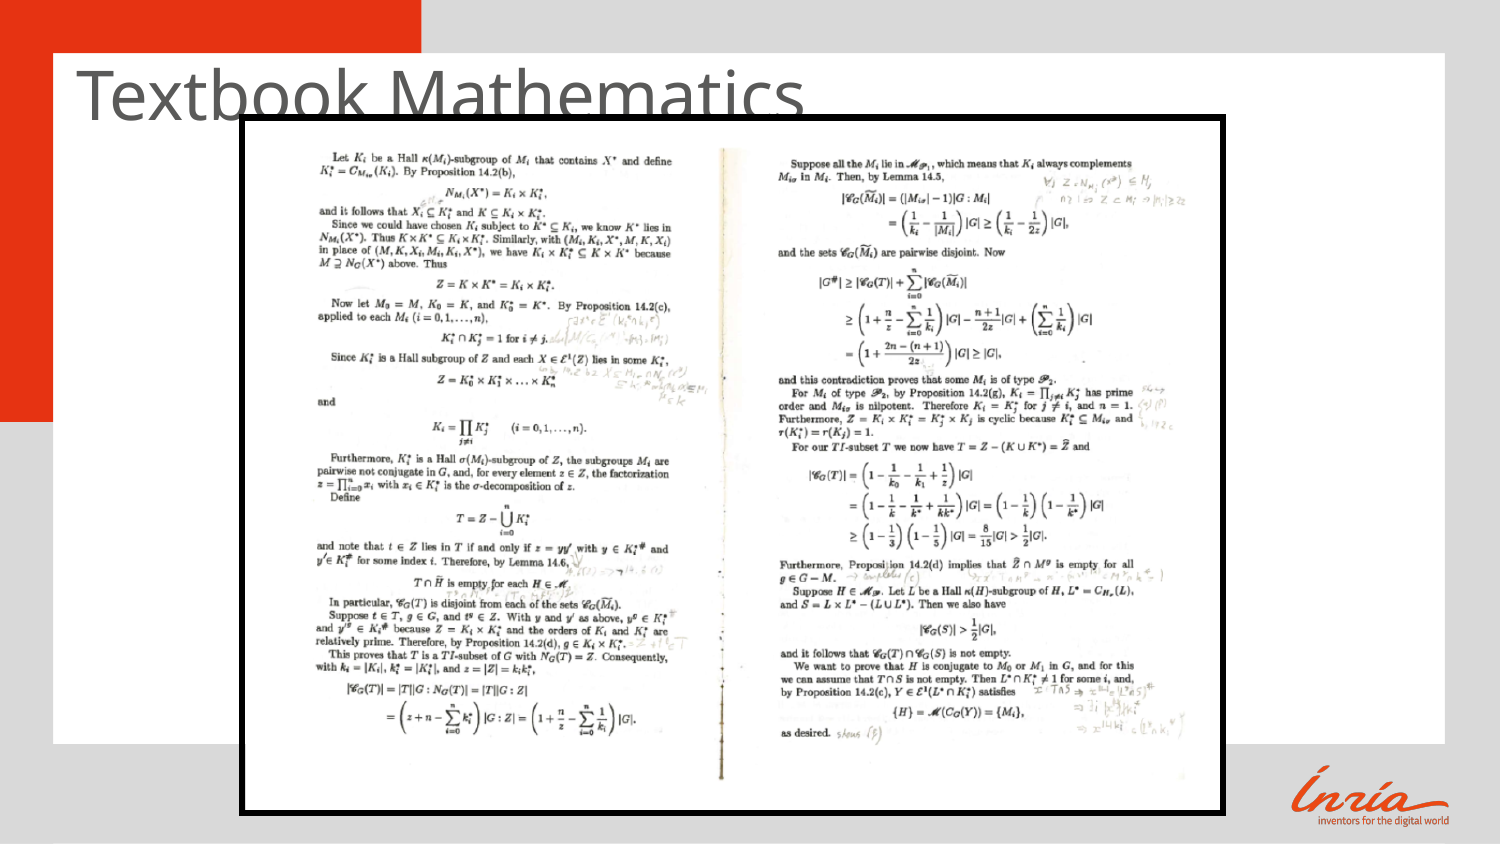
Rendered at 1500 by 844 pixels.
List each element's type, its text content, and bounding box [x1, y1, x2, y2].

picture [247, 0, 1220, 844]
title Textbook Mathematics [1081, 55, 1415, 197]
title Textbook Mathematics [64, 55, 382, 197]
